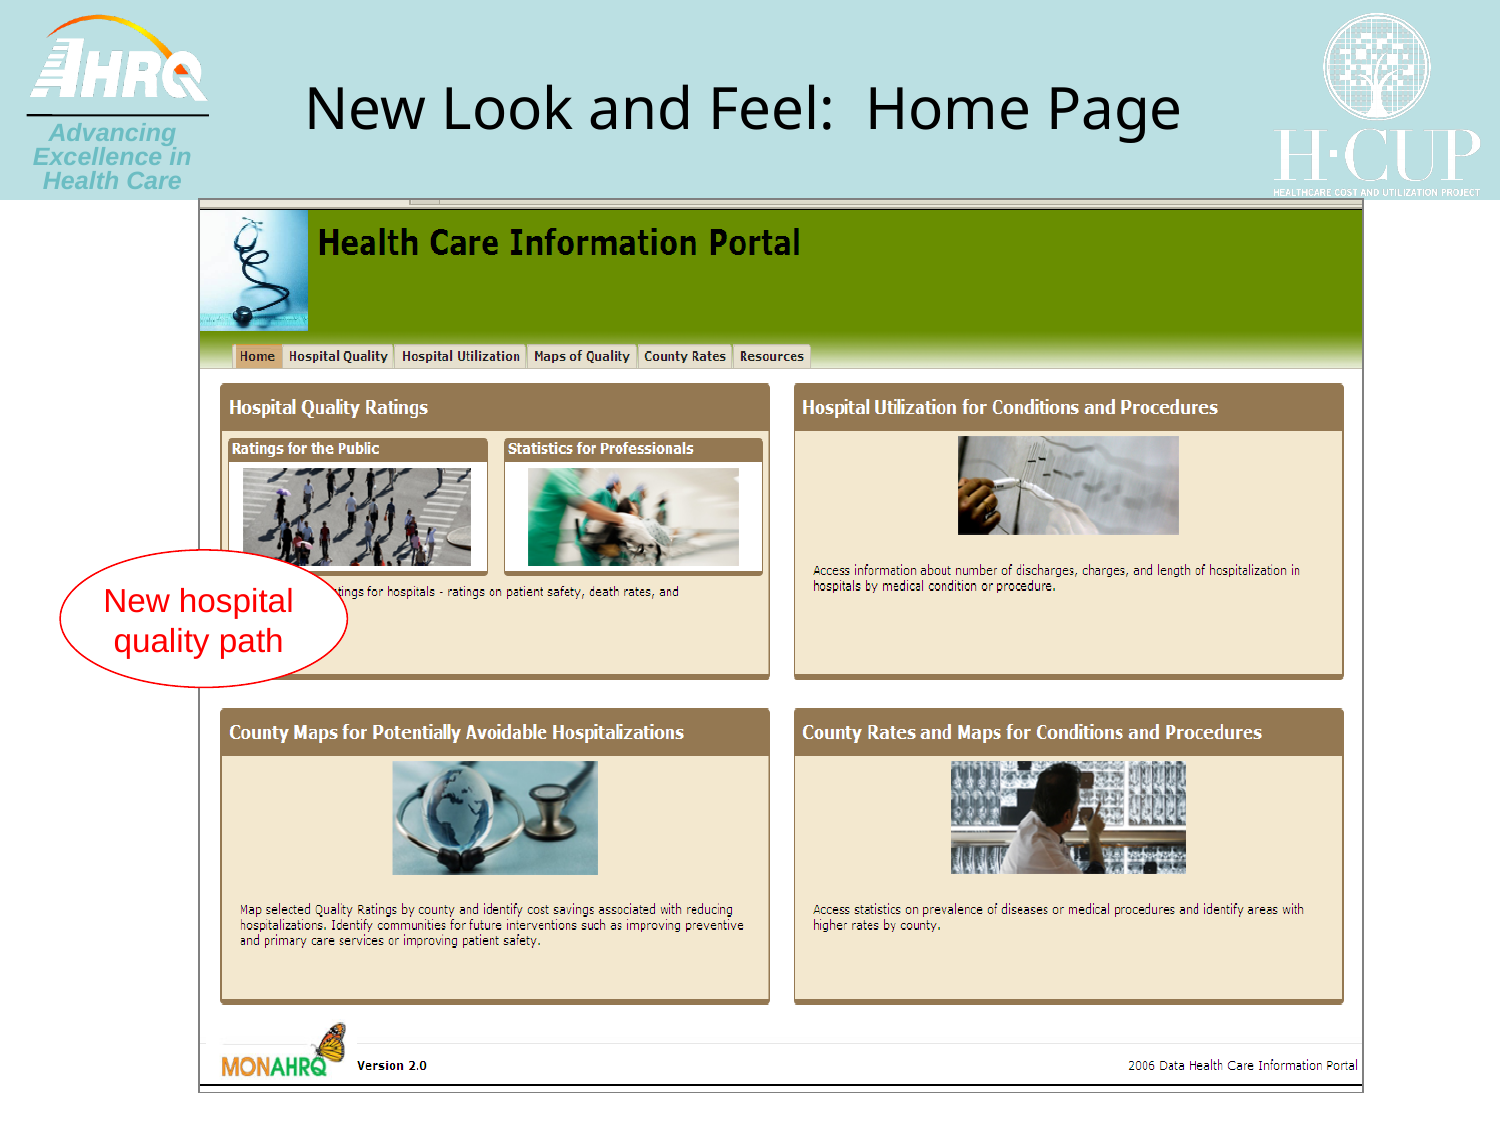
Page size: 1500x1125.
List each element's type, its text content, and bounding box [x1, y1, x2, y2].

title New Look and Feel: Home Page [249, 12, 1238, 198]
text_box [47, 199, 1363, 1093]
picture [1270, 10, 1483, 199]
picture [26, 12, 211, 104]
